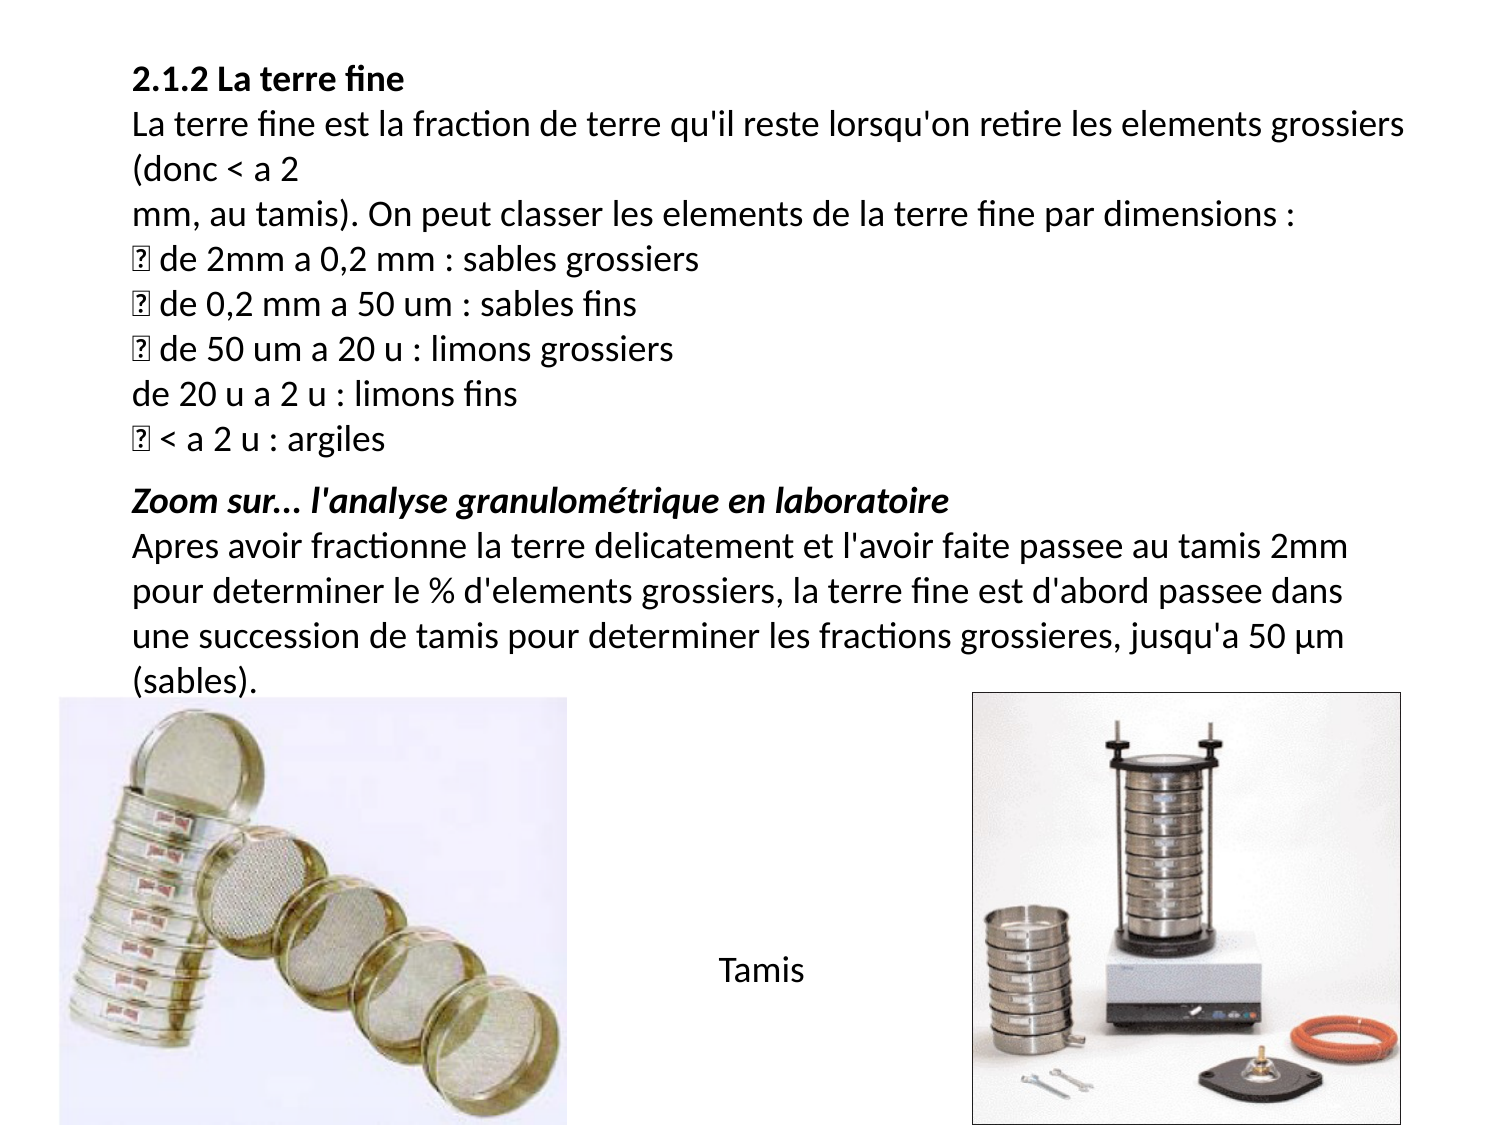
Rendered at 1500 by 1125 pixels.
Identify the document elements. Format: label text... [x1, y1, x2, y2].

text_box Tamis [703, 937, 820, 998]
text_box Zoom sur... l'analyse granulométrique en laboratoire Apres avoir fractionne la terre delicatement et l'avoir faite passee au tamis 2mm pour determiner le % d'elements grossiers, la terre fine est d'abord passee dans une succession de tamis pour determiner les fractions grossieres, jusqu'a 50 μm (sables). [117, 468, 1372, 709]
text_box 2.1.2 La terre fine La terre fine est la fraction de terre qu'il reste lorsqu'on retire les elements grossiers (donc < a 2 mm, au tamis). On peut classer les elements de la terre fine par dimensions :  de 2mm a 0,2 mm : sables grossiers  de 0,2 mm a 50 um : sables fins  de 50 um a 20 u : limons grossiers de 20 u a 2 u : limons fins  < a 2 u : argiles [117, 46, 1453, 467]
picture [58, 696, 567, 1125]
picture [972, 692, 1401, 1125]
